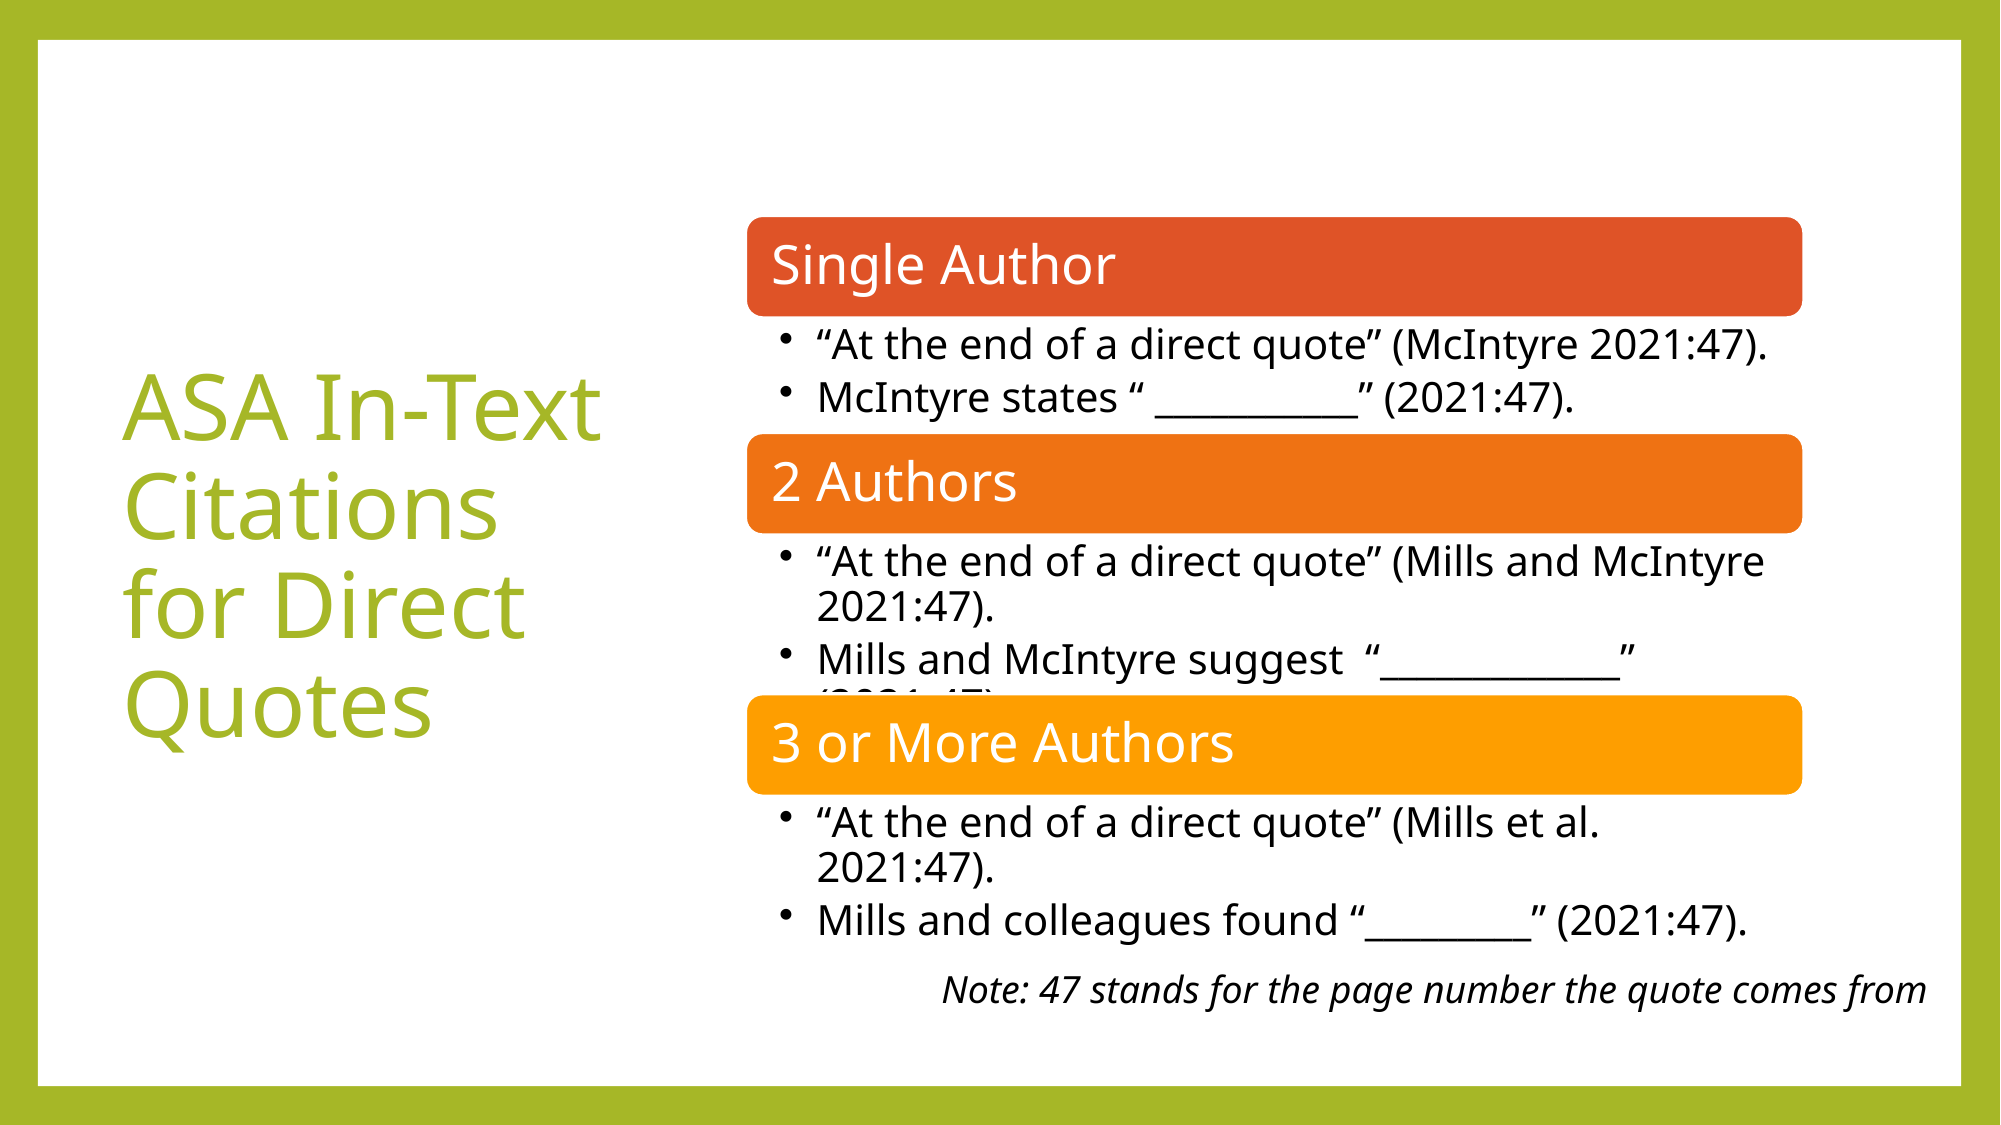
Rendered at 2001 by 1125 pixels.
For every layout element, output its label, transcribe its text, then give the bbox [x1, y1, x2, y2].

text_box Note: 47 stands for the page number the quote comes from [926, 958, 1944, 1019]
title ASA In-Text Citations for Direct Quotes [107, 99, 659, 1020]
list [745, 196, 1805, 931]
